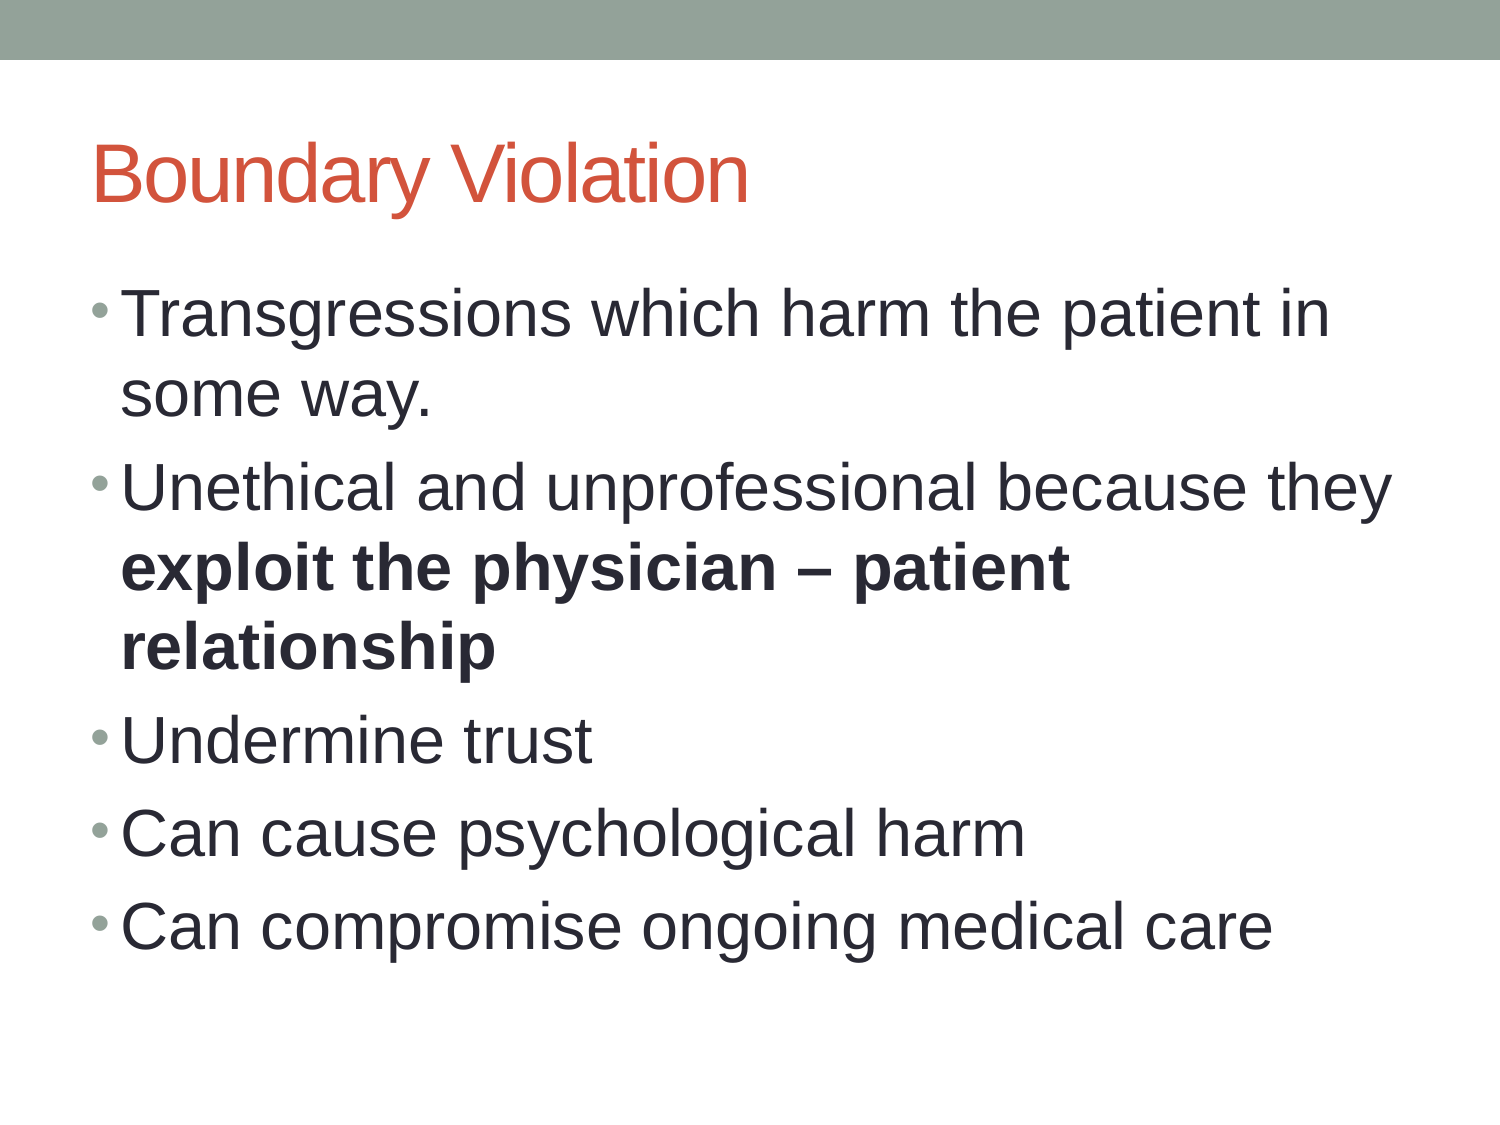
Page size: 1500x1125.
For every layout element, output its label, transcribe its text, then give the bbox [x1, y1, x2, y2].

list Transgressions which harm the patient in some way. Unethical and unprofessional because they exploit the physician – patient relationship Undermine trust Can cause psychological harm Can compromise ongoing medical care [75, 262, 1425, 1063]
title Boundary Violation [75, 87, 1425, 250]
